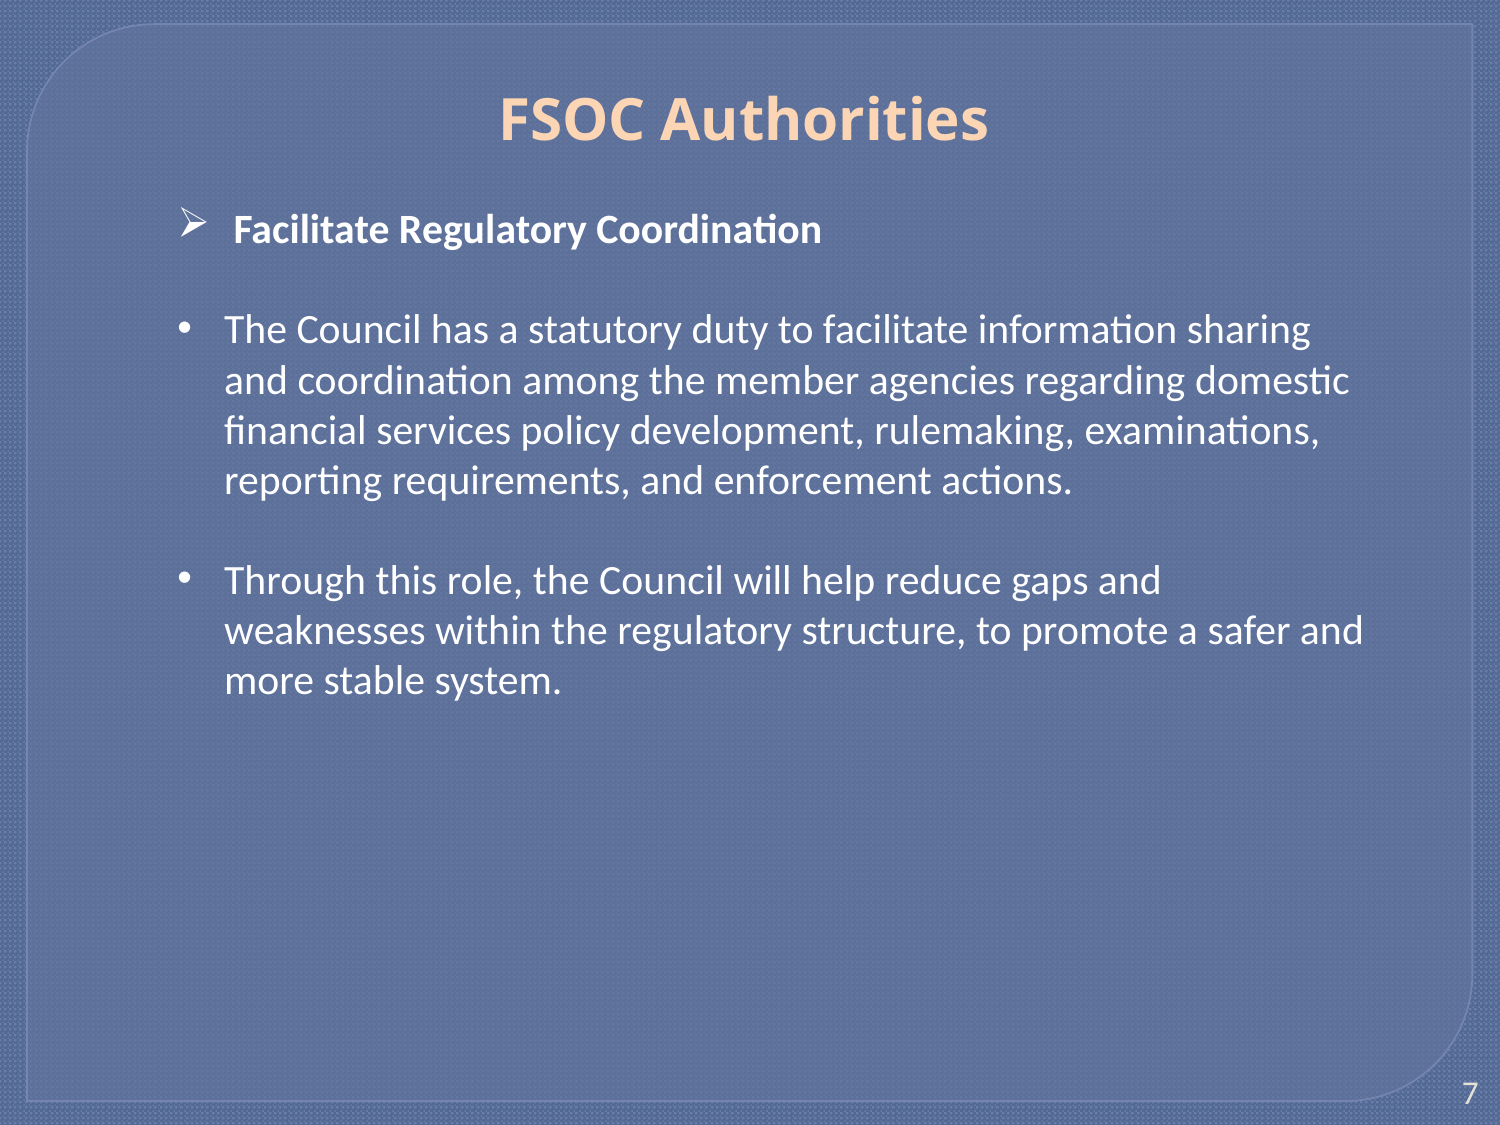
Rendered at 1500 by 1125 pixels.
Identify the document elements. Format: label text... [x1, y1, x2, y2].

slide_number 7 [1417, 1068, 1494, 1114]
text_box Facilitate Regulatory Coordination The Council has a statutory duty to facilitate information sharing and coordination among the member agencies regarding domestic financial services policy development, rulemaking, examinations, reporting requirements, and enforcement actions. Through this role, the Council will help reduce gaps and weaknesses within the regulatory structure, to promote a safer and more stable system. [162, 194, 1388, 710]
text_box FSOC Authorities [137, 75, 1350, 160]
